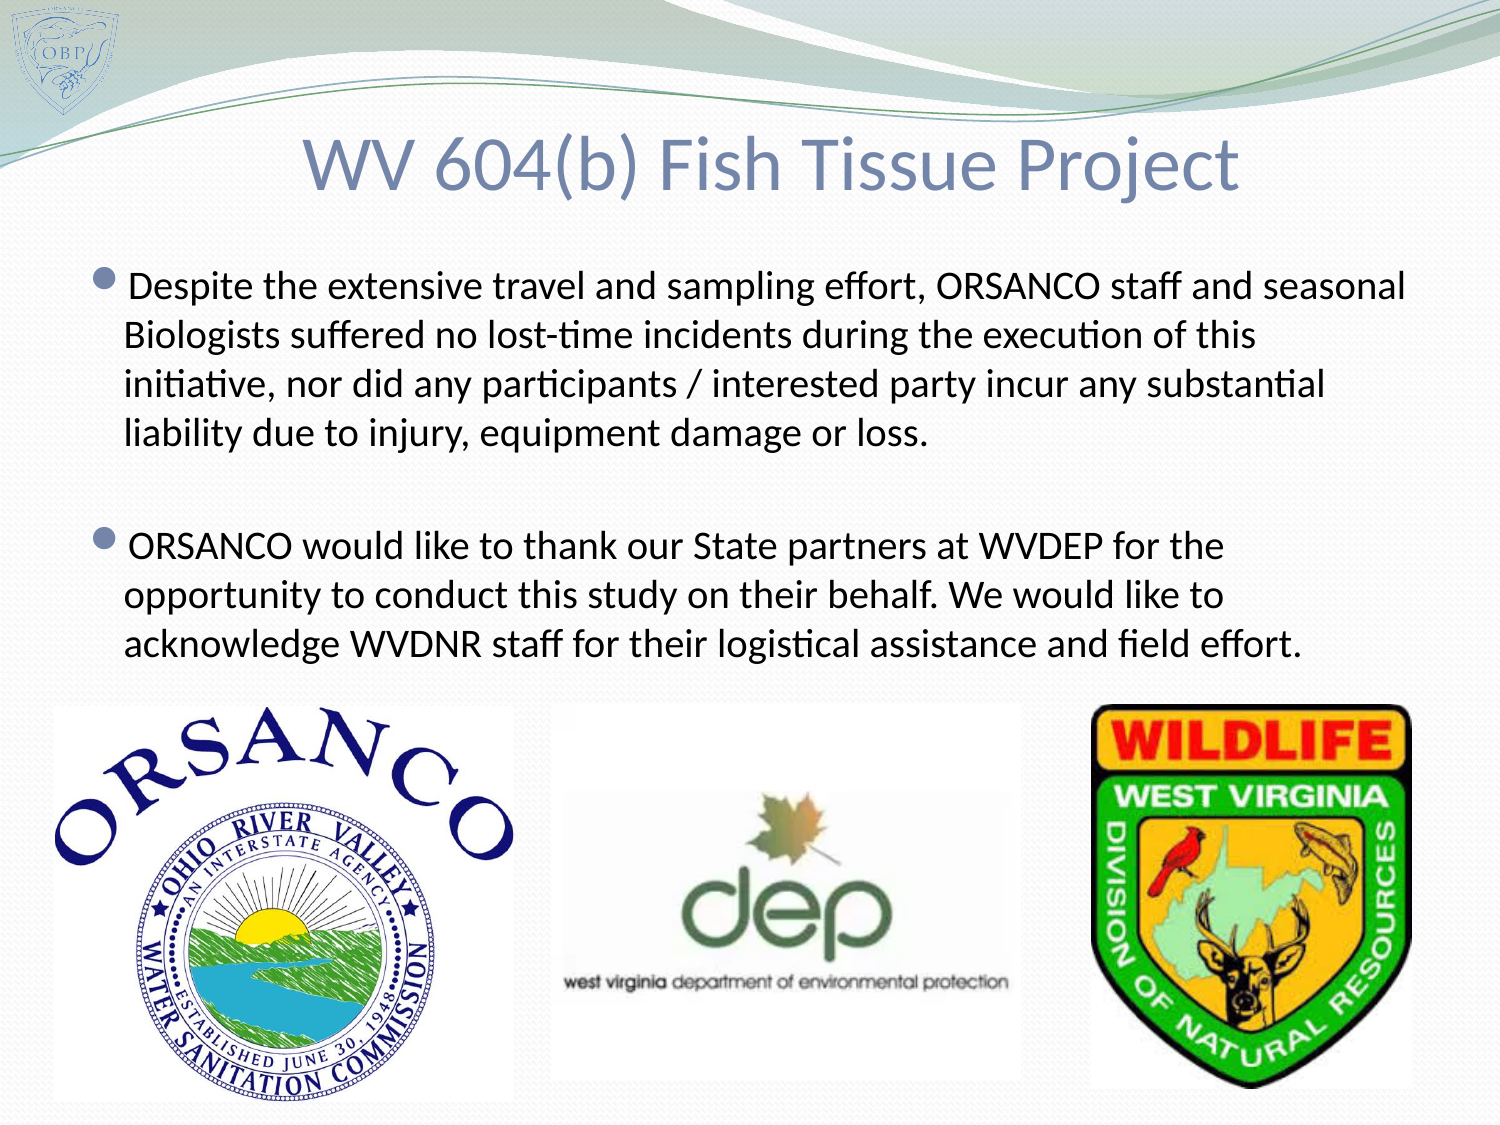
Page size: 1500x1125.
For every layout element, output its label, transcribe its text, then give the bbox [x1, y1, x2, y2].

title WV 604(b) Fish Tissue Project [302, 77, 1364, 207]
picture [54, 705, 514, 1102]
picture [551, 703, 1021, 1080]
picture [3, 0, 132, 126]
list Despite the extensive travel and sampling effort, ORSANCO staff and seasonal Biologists suffered no lost-time incidents during the execution of this initiative, nor did any participants / interested party incur any substantial liability due to injury, equipment damage or loss. ORSANCO would like to thank our State partners at WVDEP for the opportunity to conduct this study on their behalf. We would like to acknowledge WVDNR staff for their logistical assistance and field effort. [75, 251, 1425, 748]
picture [1091, 703, 1413, 1090]
